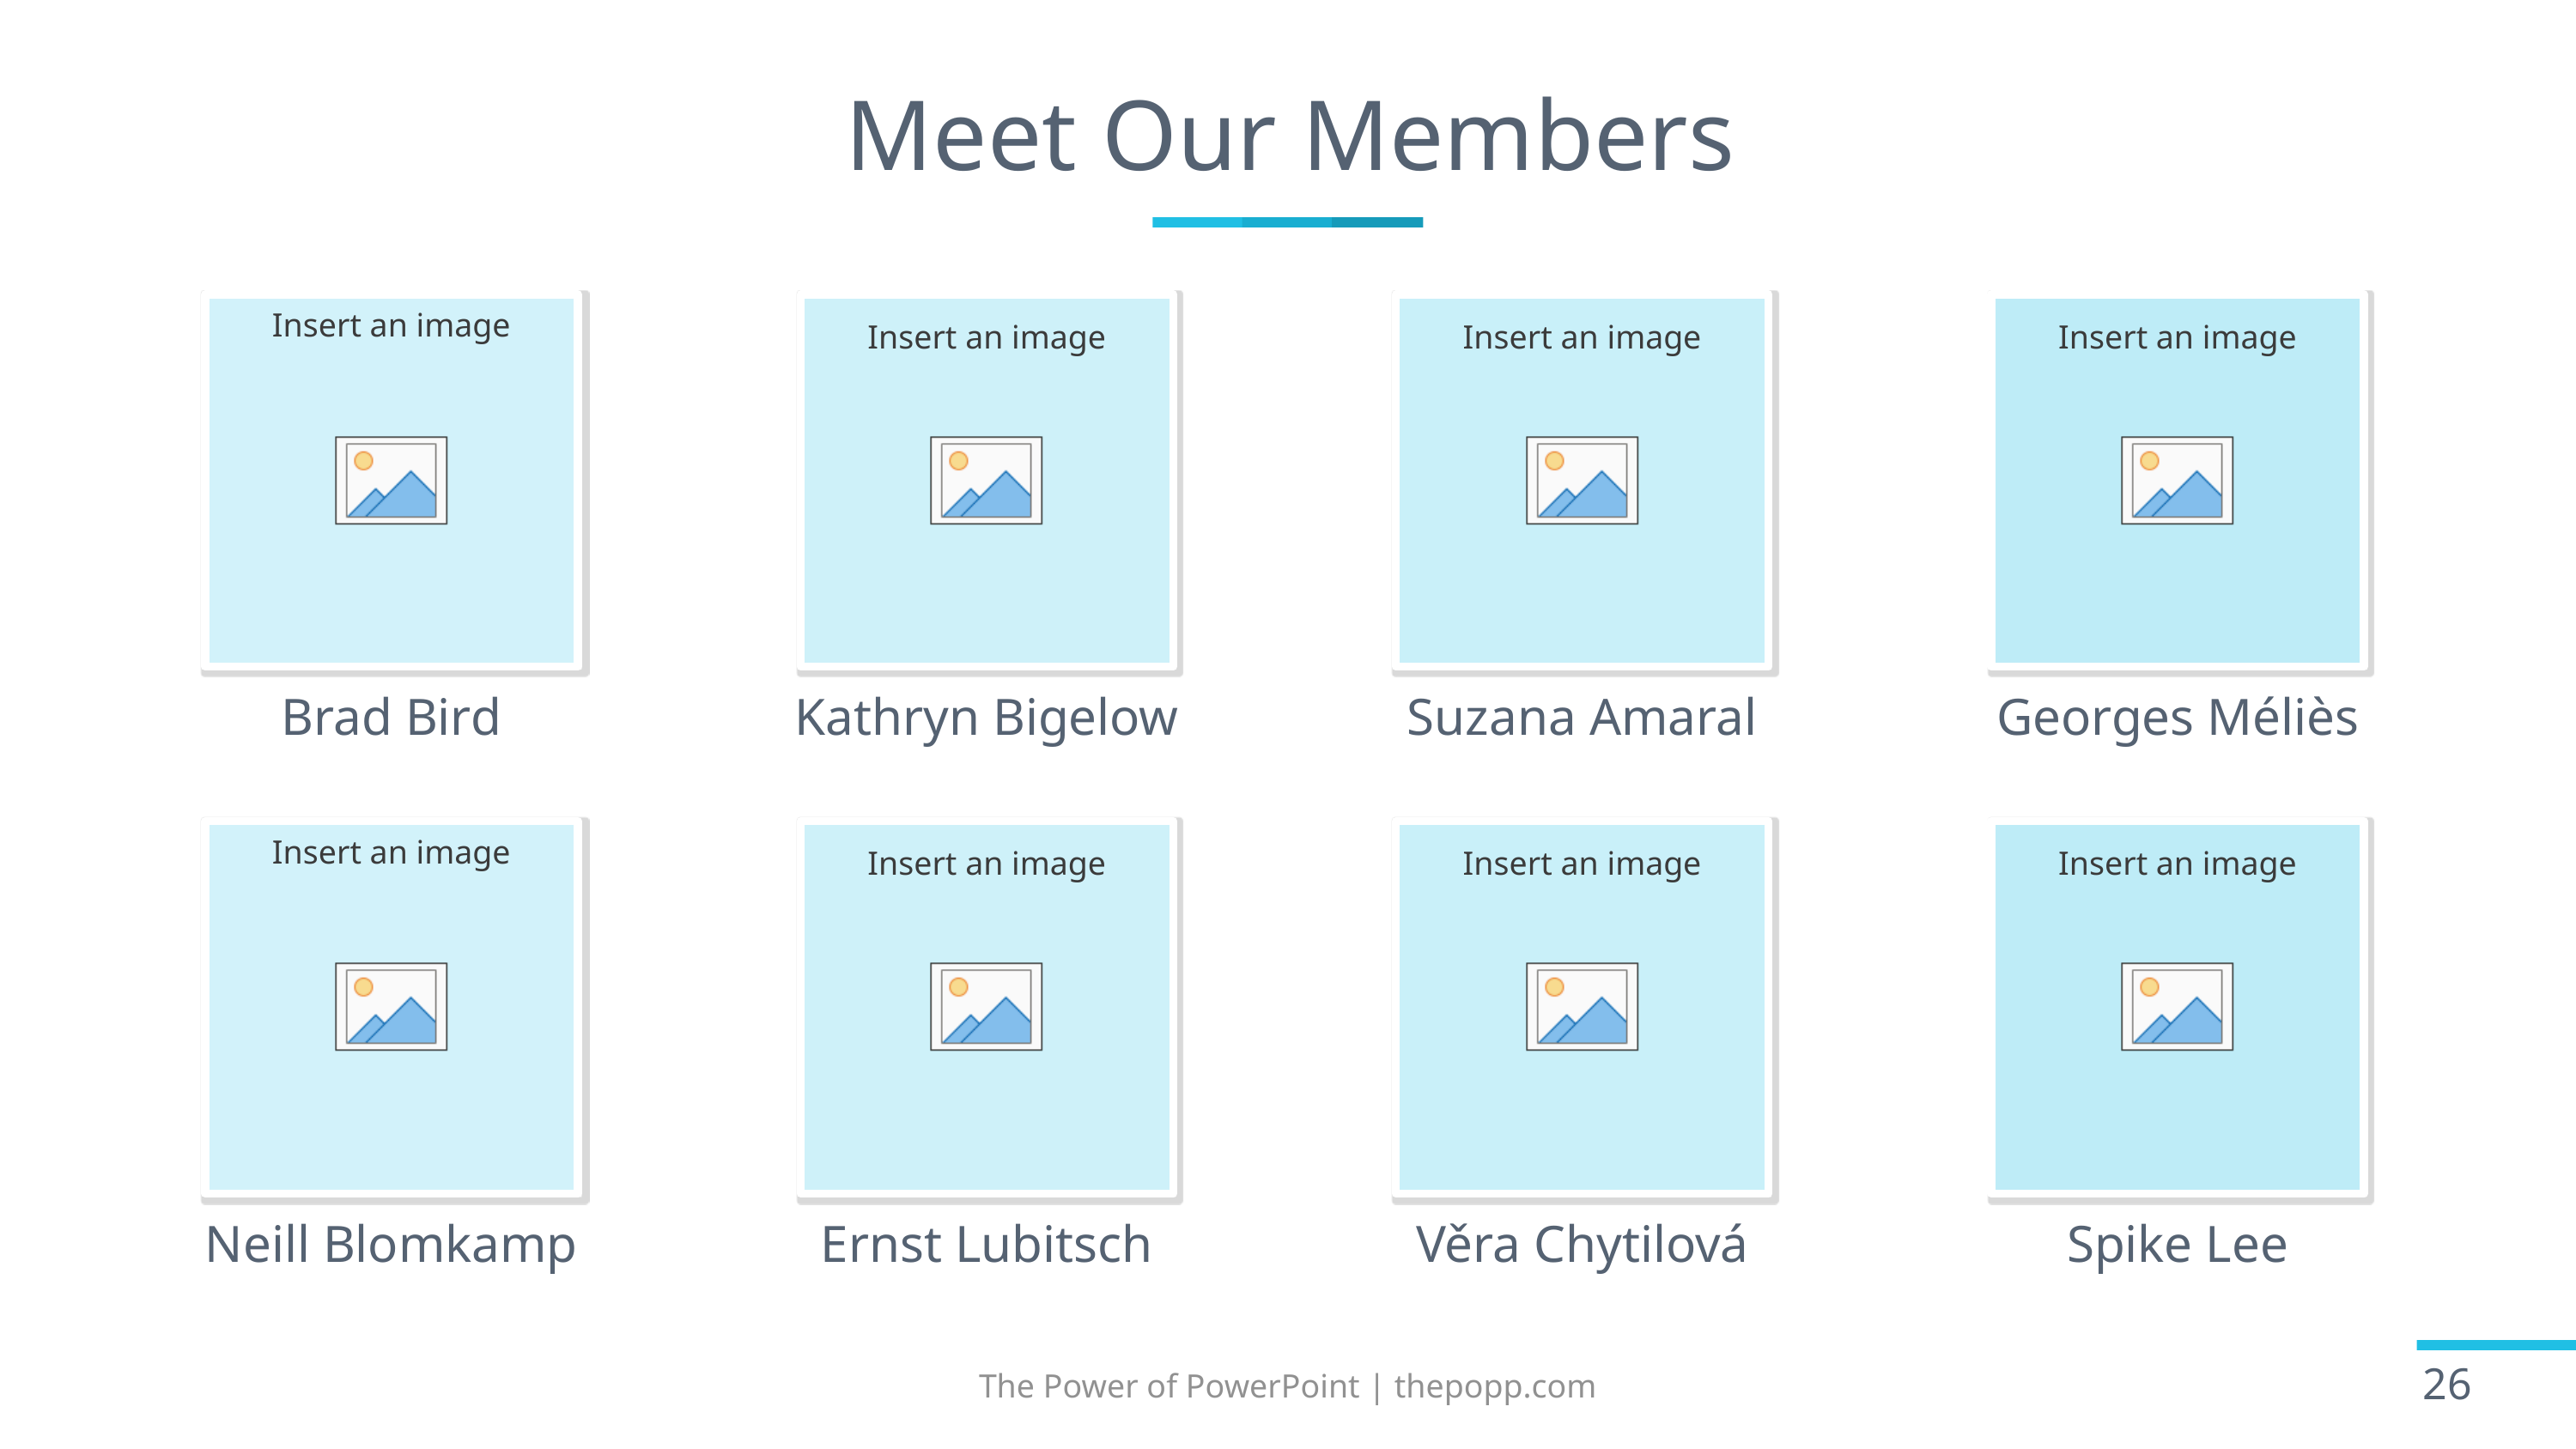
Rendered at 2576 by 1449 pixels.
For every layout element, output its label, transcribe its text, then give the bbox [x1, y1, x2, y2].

list Ernst Lubitsch [726, 1189, 1247, 1295]
list Brad Bird [131, 663, 652, 768]
picture [1995, 298, 2360, 664]
list Suzana Amaral [1322, 663, 1843, 768]
picture [804, 298, 1170, 664]
picture [1995, 825, 2360, 1190]
picture [209, 825, 574, 1190]
list Kathryn Bigelow [726, 663, 1247, 768]
picture [804, 825, 1170, 1190]
picture [1400, 298, 1765, 664]
footer The Power of PowerPoint | thepopp.com [853, 1349, 1723, 1427]
list Věra Chytilová [1322, 1189, 1843, 1295]
list Spike Lee [1917, 1189, 2438, 1295]
list Neill Blomkamp [131, 1189, 652, 1295]
picture [1400, 825, 1765, 1190]
picture [209, 298, 574, 664]
title Meet Our Members [69, 49, 2512, 230]
list Georges Méliès [1917, 663, 2438, 768]
slide_number 26 [2409, 1351, 2576, 1421]
